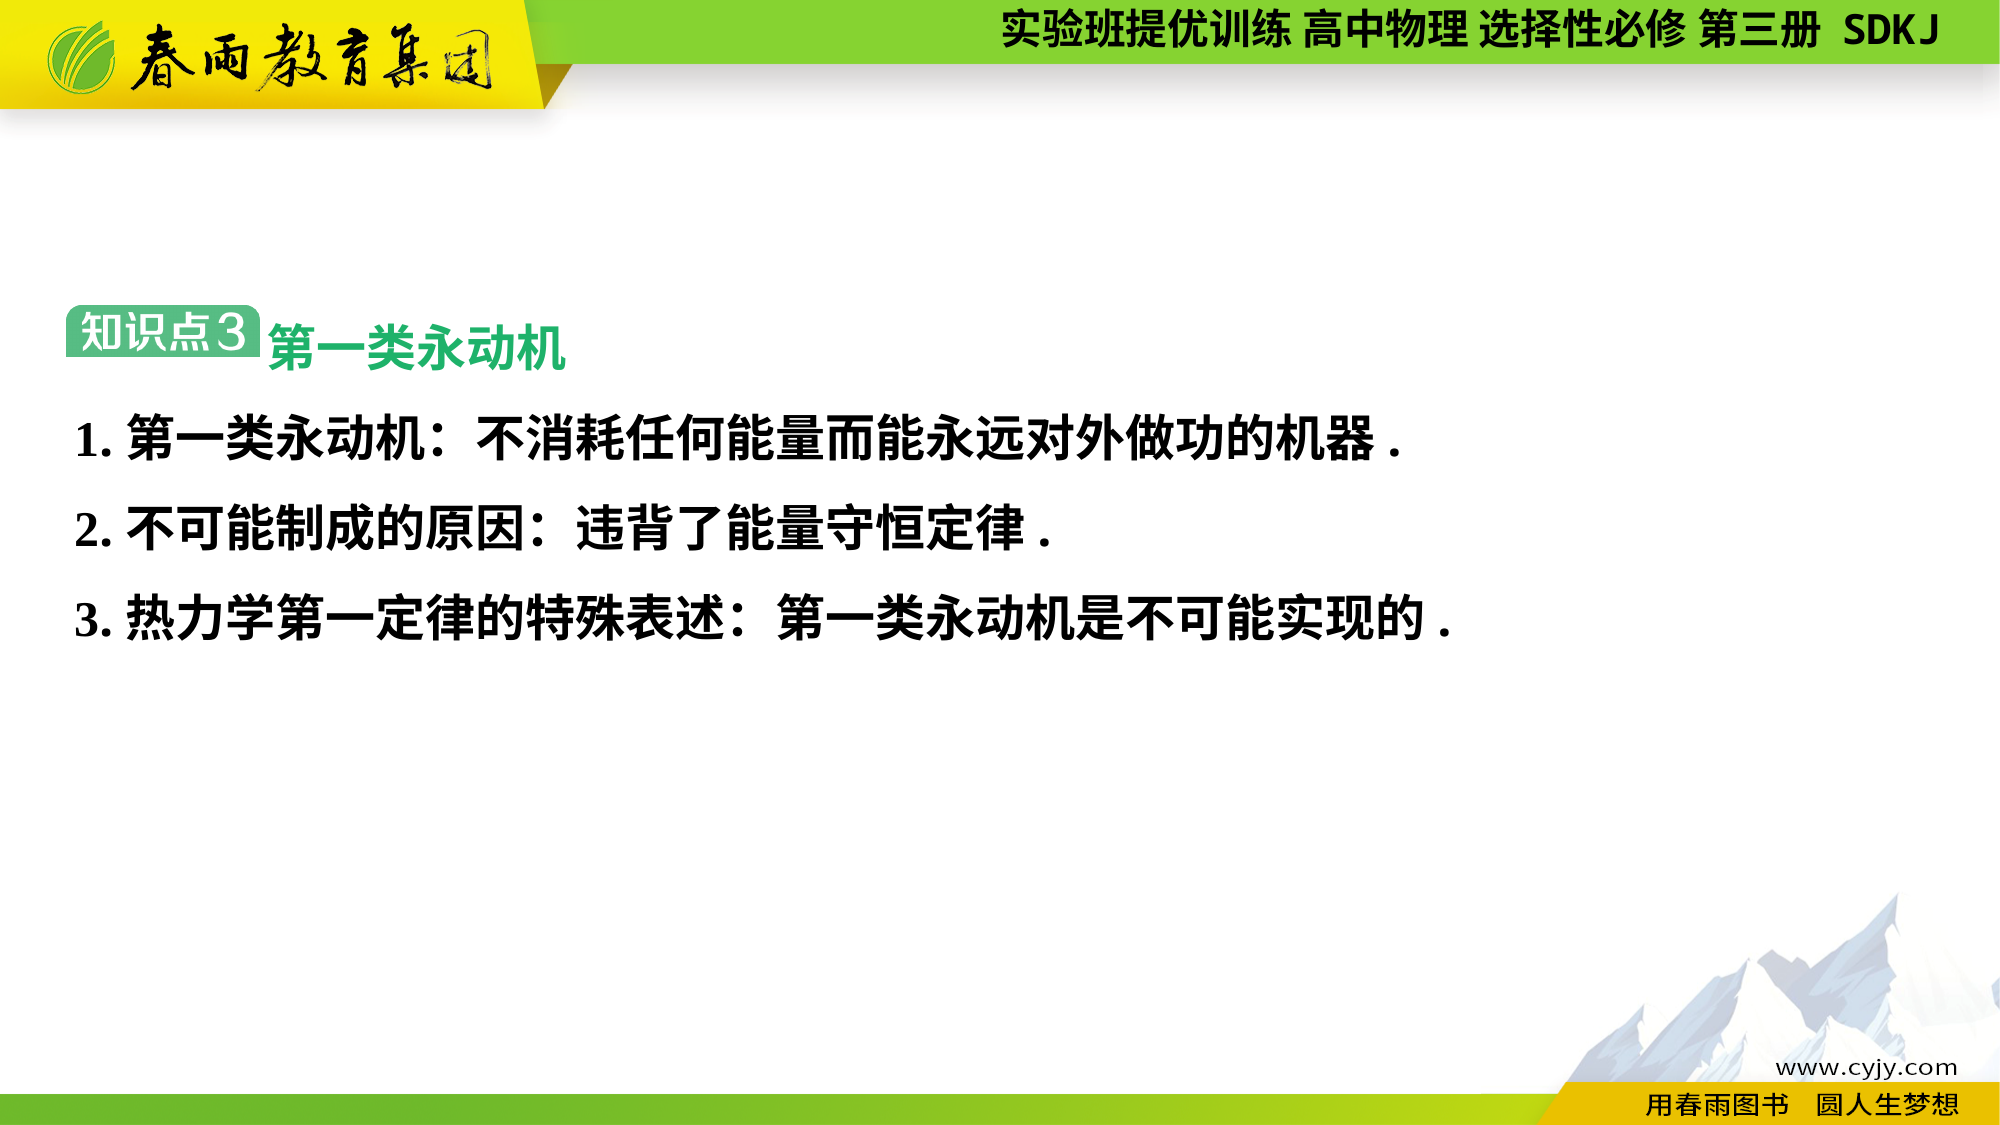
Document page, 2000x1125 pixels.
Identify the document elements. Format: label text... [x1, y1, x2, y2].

list 第一类永动机 1.第一类永动机：不消耗任何能量而能永远对外做功的机器. 2.不可能制成的原因：违背了能量守恒定律. 3.热力学第一定律的特殊表述：第一类永动机是不可能实现的. [59, 278, 1944, 658]
picture [0, 0, 2000, 1125]
